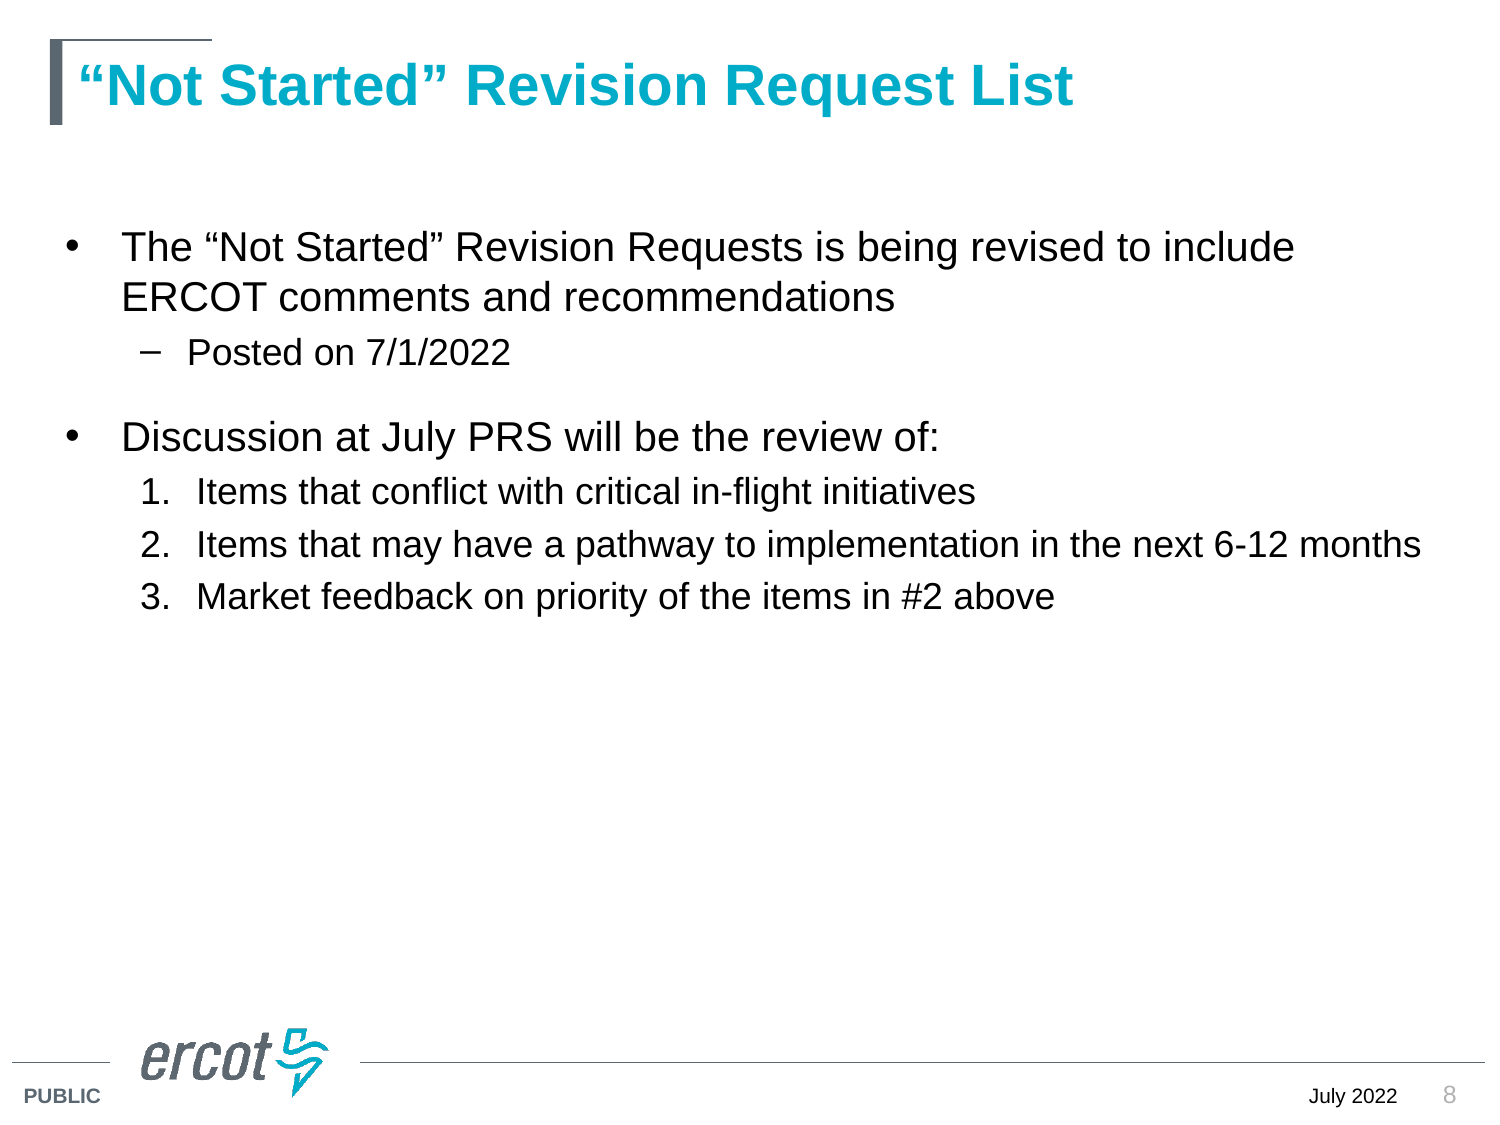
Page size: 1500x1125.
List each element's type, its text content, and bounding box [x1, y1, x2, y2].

list The “Not Started” Revision Requests is being revised to include ERCOT comments and recommendations Posted on 7/1/2022 Discussion at July PRS will be the review of: Items that conflict with critical in-flight initiatives Items that may have a pathway to implementation in the next 6-12 months Market feedback on priority of the items in #2 above [50, 212, 1450, 1013]
picture [137, 1024, 332, 1100]
slide_number 8 [1412, 1076, 1488, 1112]
title “Not Started” Revision Request List [62, 39, 1188, 125]
